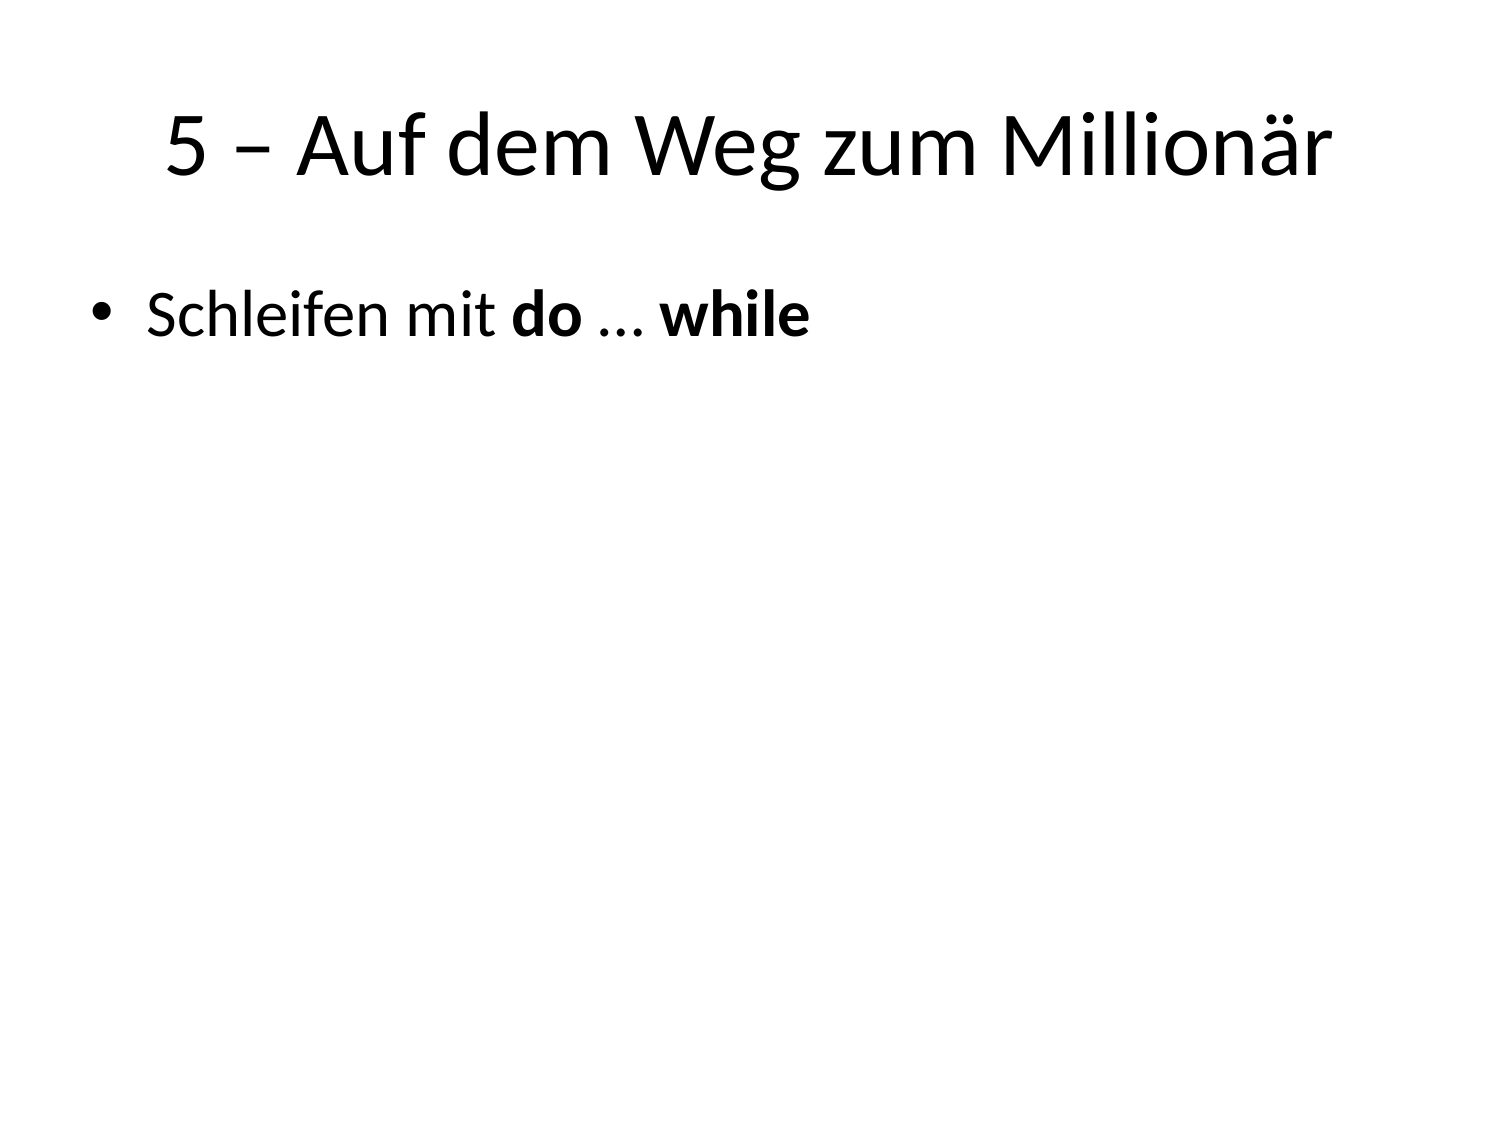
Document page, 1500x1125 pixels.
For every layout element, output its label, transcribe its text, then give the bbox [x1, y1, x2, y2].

list Schleifen mit do … while [75, 262, 1425, 1005]
title 5 – Auf dem Weg zum Millionär [75, 45, 1425, 233]
